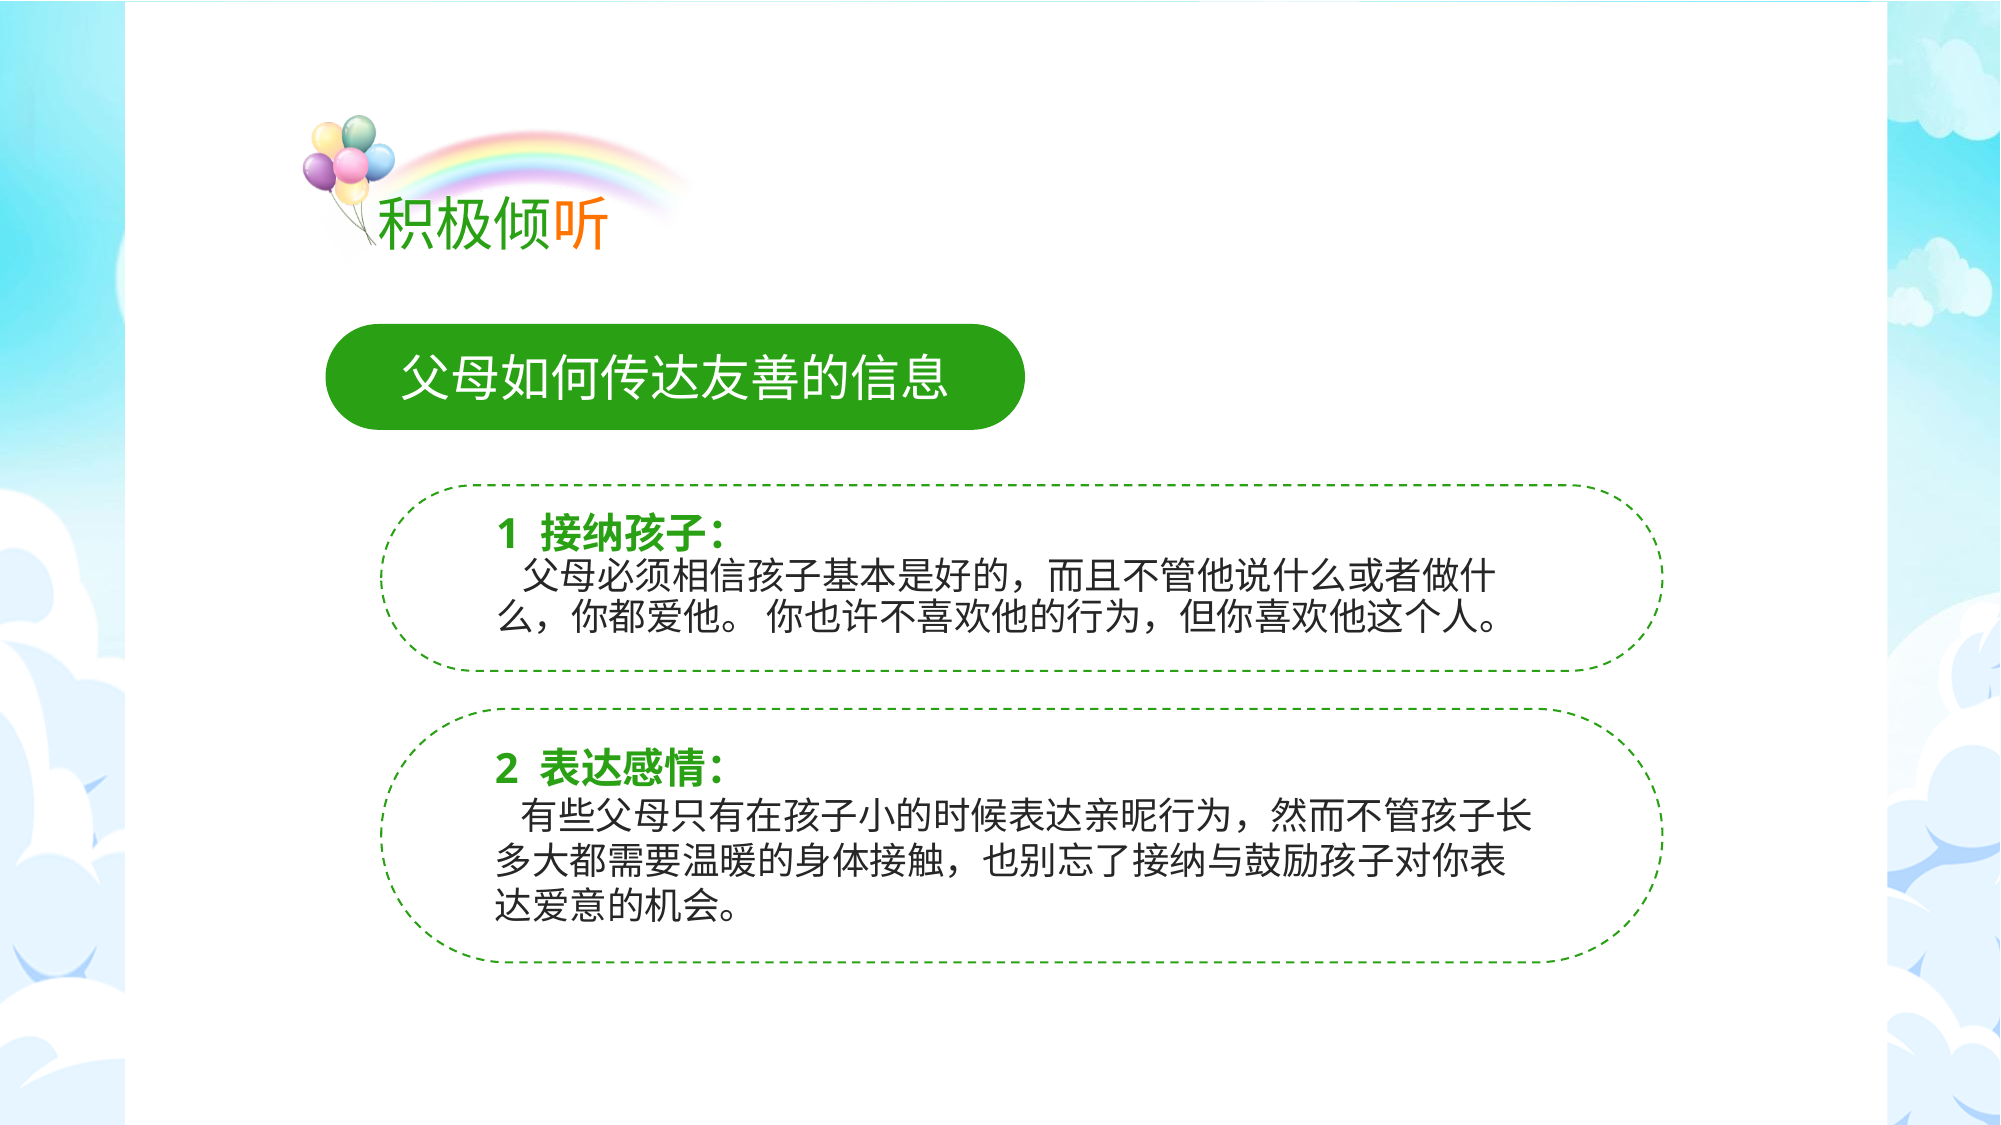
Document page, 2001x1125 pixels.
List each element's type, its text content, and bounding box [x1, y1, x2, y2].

text_box [379, 707, 523, 964]
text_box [251, 96, 771, 273]
text_box 父母如何传达友善的信息 [325, 323, 1026, 430]
text_box 1 接纳孩子： 父母必须相信孩子基本是好的，而且不管他说什么或者做什么，你都爱他。 你也许不喜欢他的行为，但你喜欢他这个人。 [481, 504, 1569, 646]
picture [0, 0, 2000, 1125]
text_box [379, 483, 1664, 673]
text_box 2 表达感情： 有些父母只有在孩子小的时候表达亲昵行为，然而不管孩子长多大都需要温暖的身体接触，也别忘了接纳与鼓励孩子对你表达爱意的机会。 [480, 734, 1550, 935]
text_box [523, 694, 1762, 1095]
